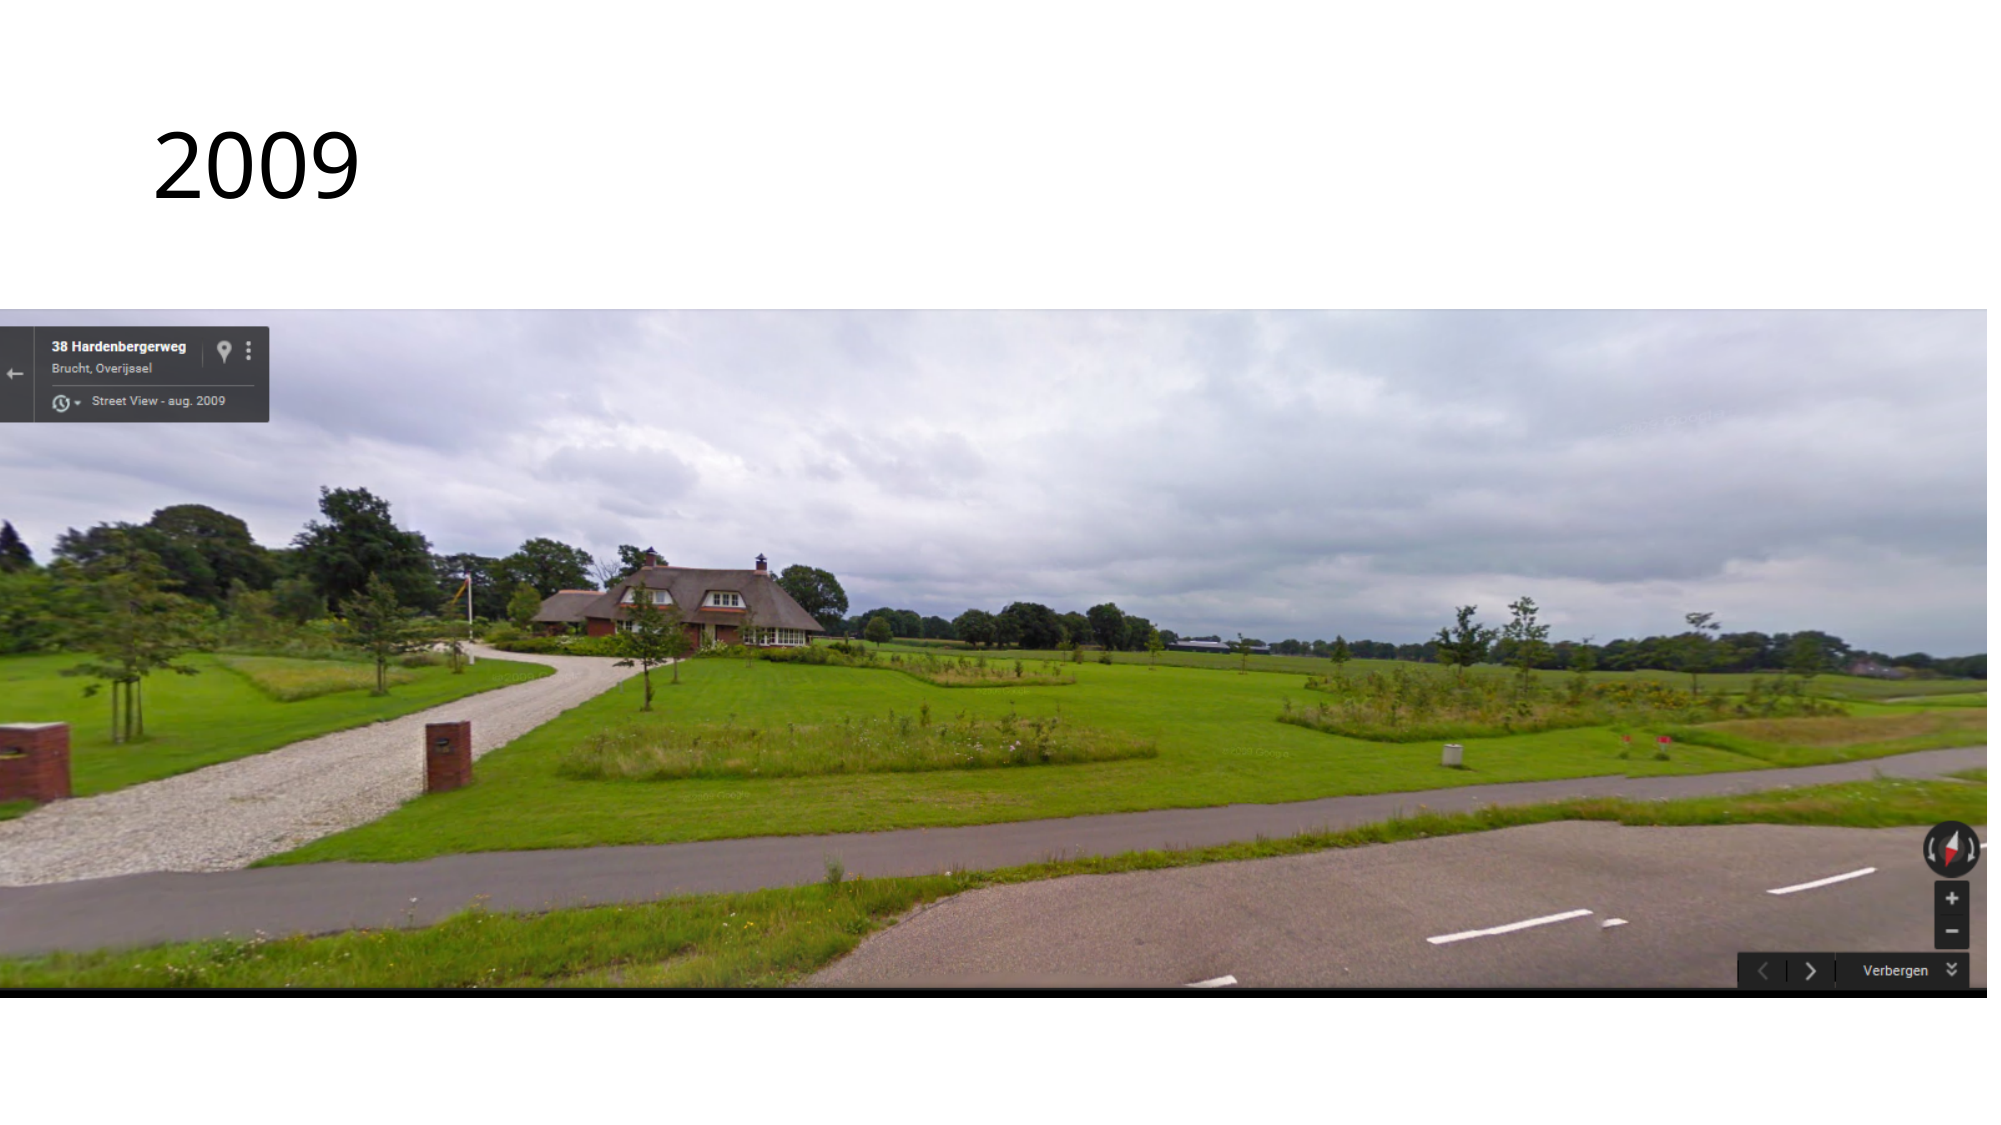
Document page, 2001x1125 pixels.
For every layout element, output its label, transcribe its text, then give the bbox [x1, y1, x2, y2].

title 2009 [137, 59, 1863, 278]
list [0, 309, 1987, 999]
